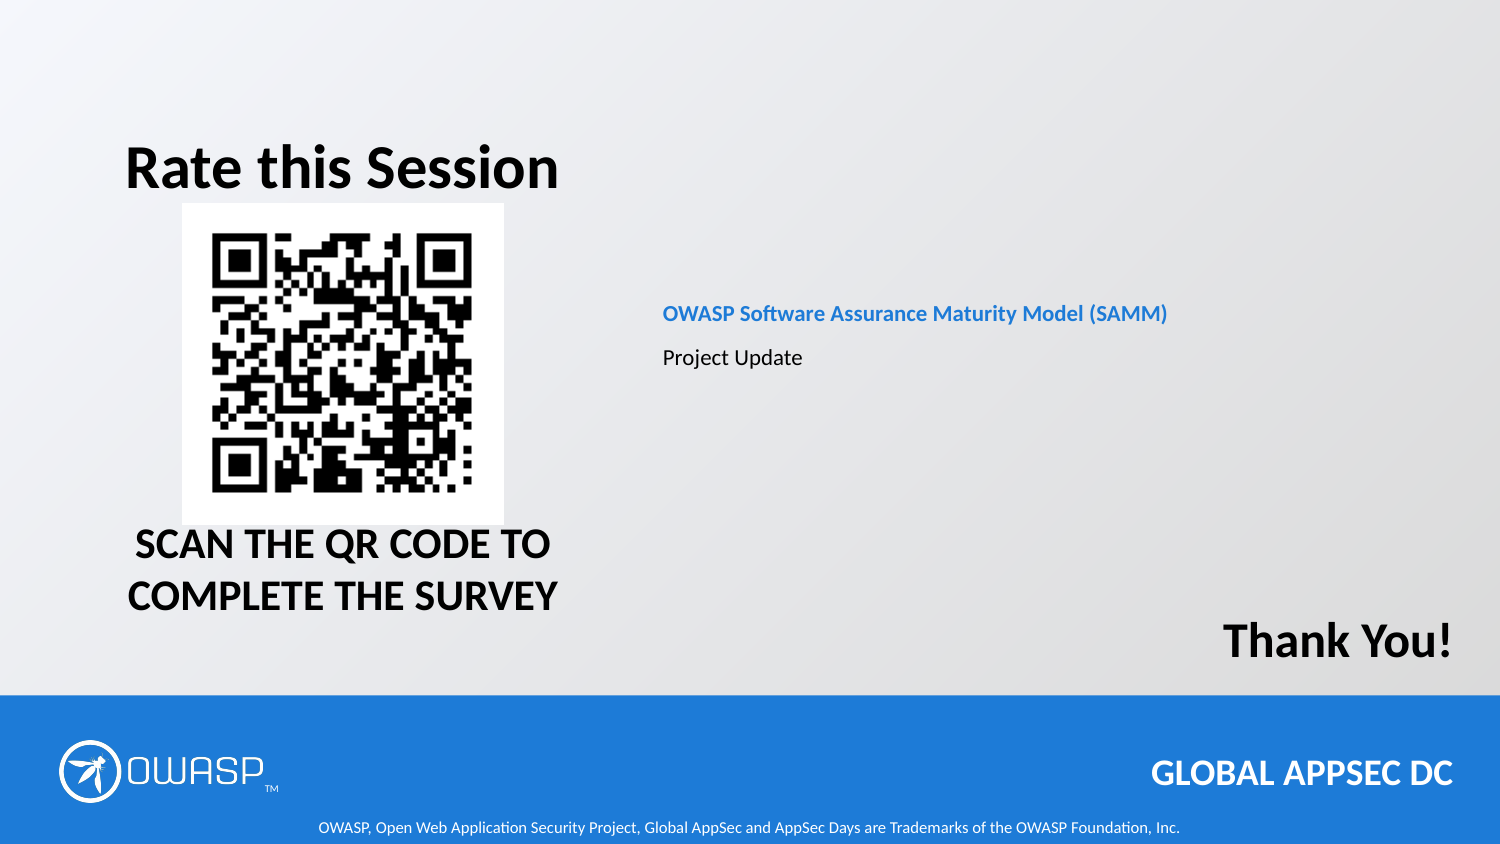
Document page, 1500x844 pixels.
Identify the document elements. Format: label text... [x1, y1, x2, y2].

title OWASP Software Assurance Maturity Model (SAMM) [651, 198, 1449, 332]
subtitle Project Update [651, 339, 1449, 508]
picture [59, 740, 263, 803]
picture [182, 203, 504, 525]
